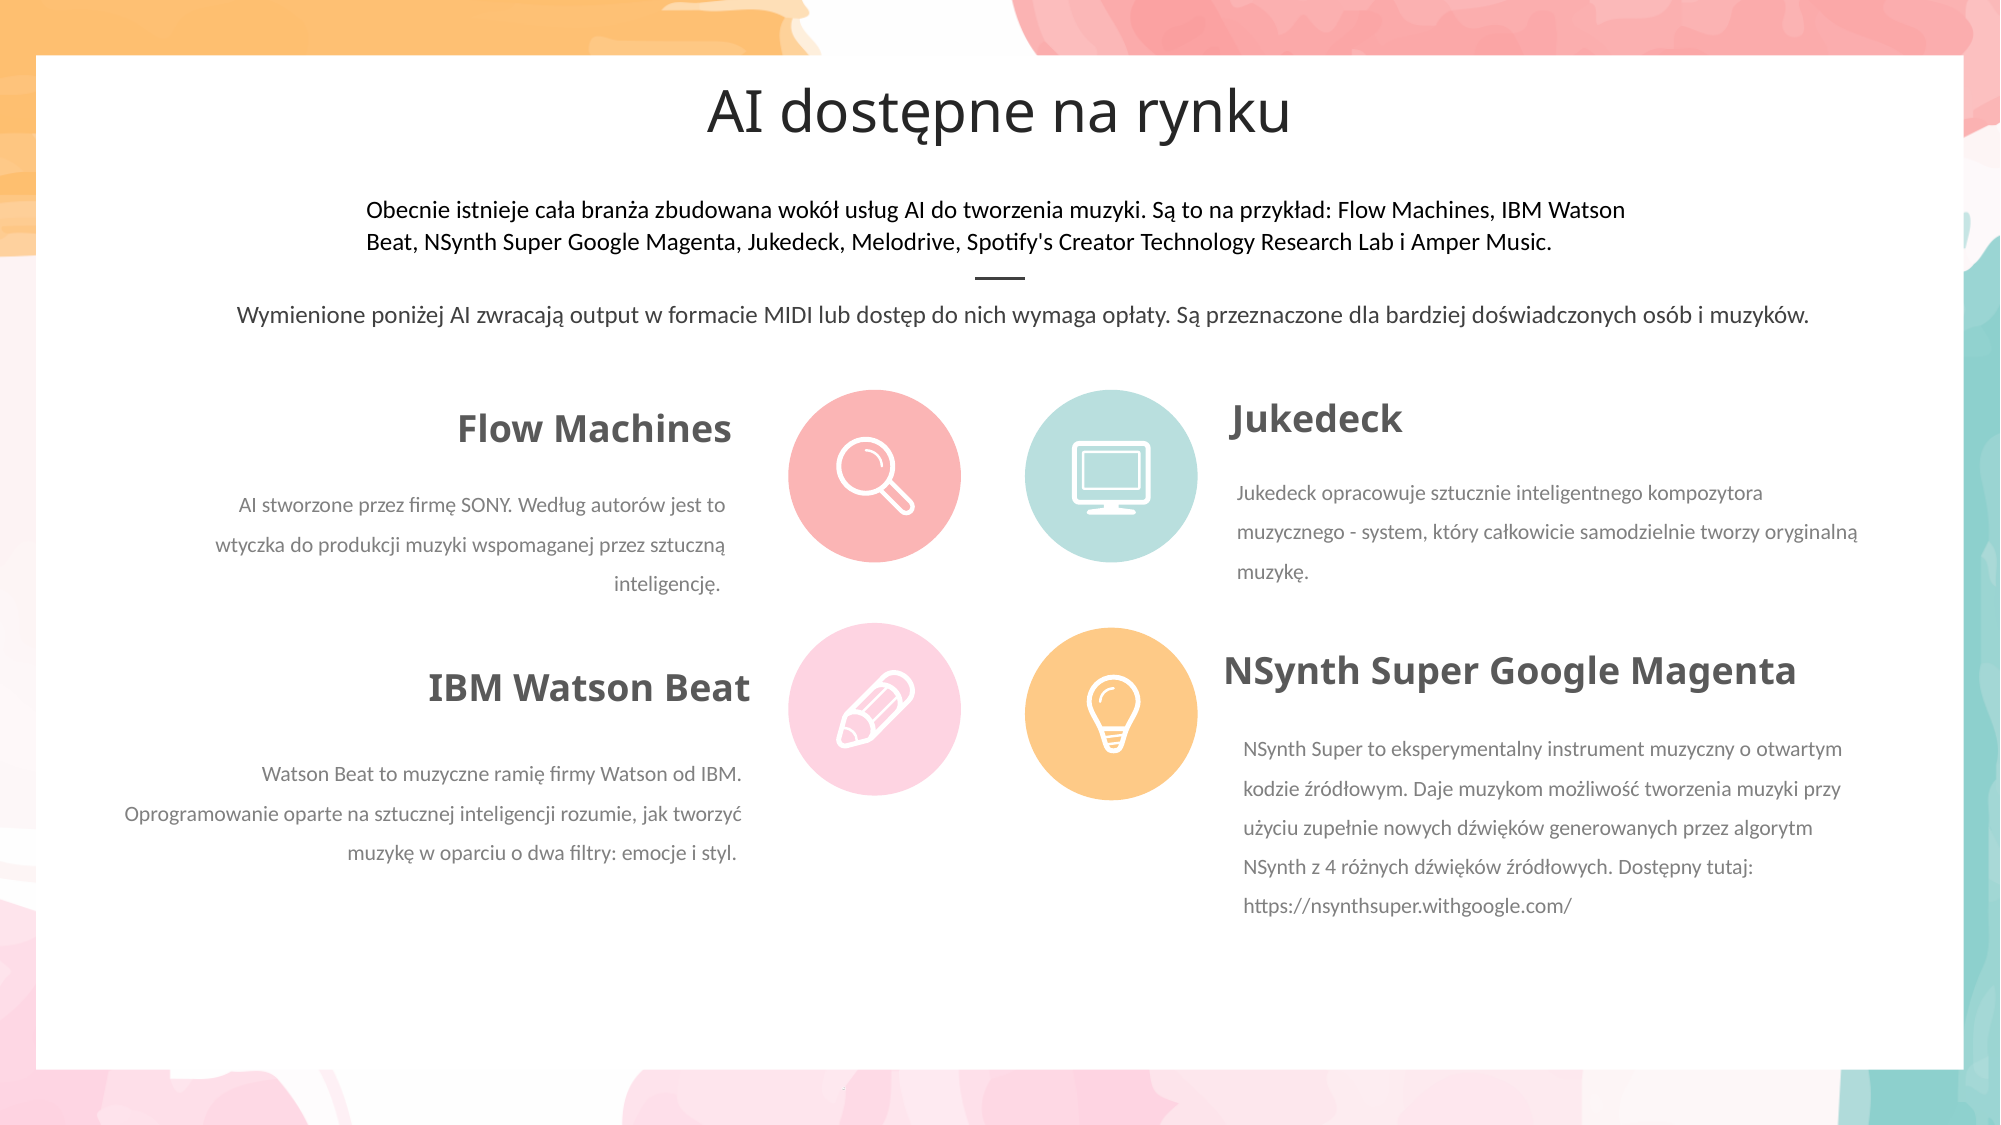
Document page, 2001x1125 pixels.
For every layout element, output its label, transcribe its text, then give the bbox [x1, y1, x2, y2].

text_box [787, 388, 962, 564]
text_box NSynth Super to eksperymentalny instrument muzyczny o otwartym kodzie źródłowym. Daje muzykom możliwość tworzenia muzyki przy użyciu zupełnie nowych dźwięków generowanych przez algorytm NSynth z 4 różnych dźwięków źródłowych. Dostępny tutaj: https://nsynthsuper.withgoogle.com/ [1228, 714, 1891, 926]
text_box AI dostępne na rynku [692, 67, 1308, 152]
text_box [1023, 388, 1199, 564]
text_box [836, 670, 915, 749]
text_box Jukedeck opracowuje sztucznie inteligentnego kompozytora muzycznego - system, który całkowicie samodzielnie tworzy oryginalną muzykę. [1222, 458, 1885, 592]
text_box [836, 436, 915, 516]
text_box Watson Beat to muzyczne ramię firmy Watson od IBM. Oprogramowanie oparte na sztucznej inteligencji rozumie, jak tworzyć muzykę w oparciu o dwa filtry: emocje i styl. [95, 739, 758, 873]
text_box Obecnie istnieje cała branża zbudowana wokół usług AI do tworzenia muzyki. Są to na przykład: Flow Machines, IBM Watson Beat, NSynth Super Google Magenta, Jukedeck, Melodrive, Spotify's Creator Technology Research Lab i Amper Music. [313, 183, 1650, 263]
text_box AI stworzone przez firmę SONY. Według autorów jest to wtyczka do produkcji muzyki wspomaganej przez sztuczną inteligencję. [159, 470, 741, 604]
picture [0, 0, 2000, 1125]
text_box Jukedeck [1217, 387, 1418, 448]
text_box Flow Machines [442, 397, 748, 458]
text_box [1023, 626, 1199, 802]
text_box Wymienione poniżej AI zwracają output w formacie MIDI lub dostęp do nich wymaga opłaty. Są przeznaczone dla bardziej doświadczonych osób i muzyków. [221, 291, 1828, 336]
text_box IBM Watson Beat [413, 656, 766, 717]
text_box [787, 621, 962, 797]
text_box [1086, 674, 1141, 754]
text_box NSynth Super Google Magenta [1208, 639, 1813, 700]
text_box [1071, 440, 1151, 515]
